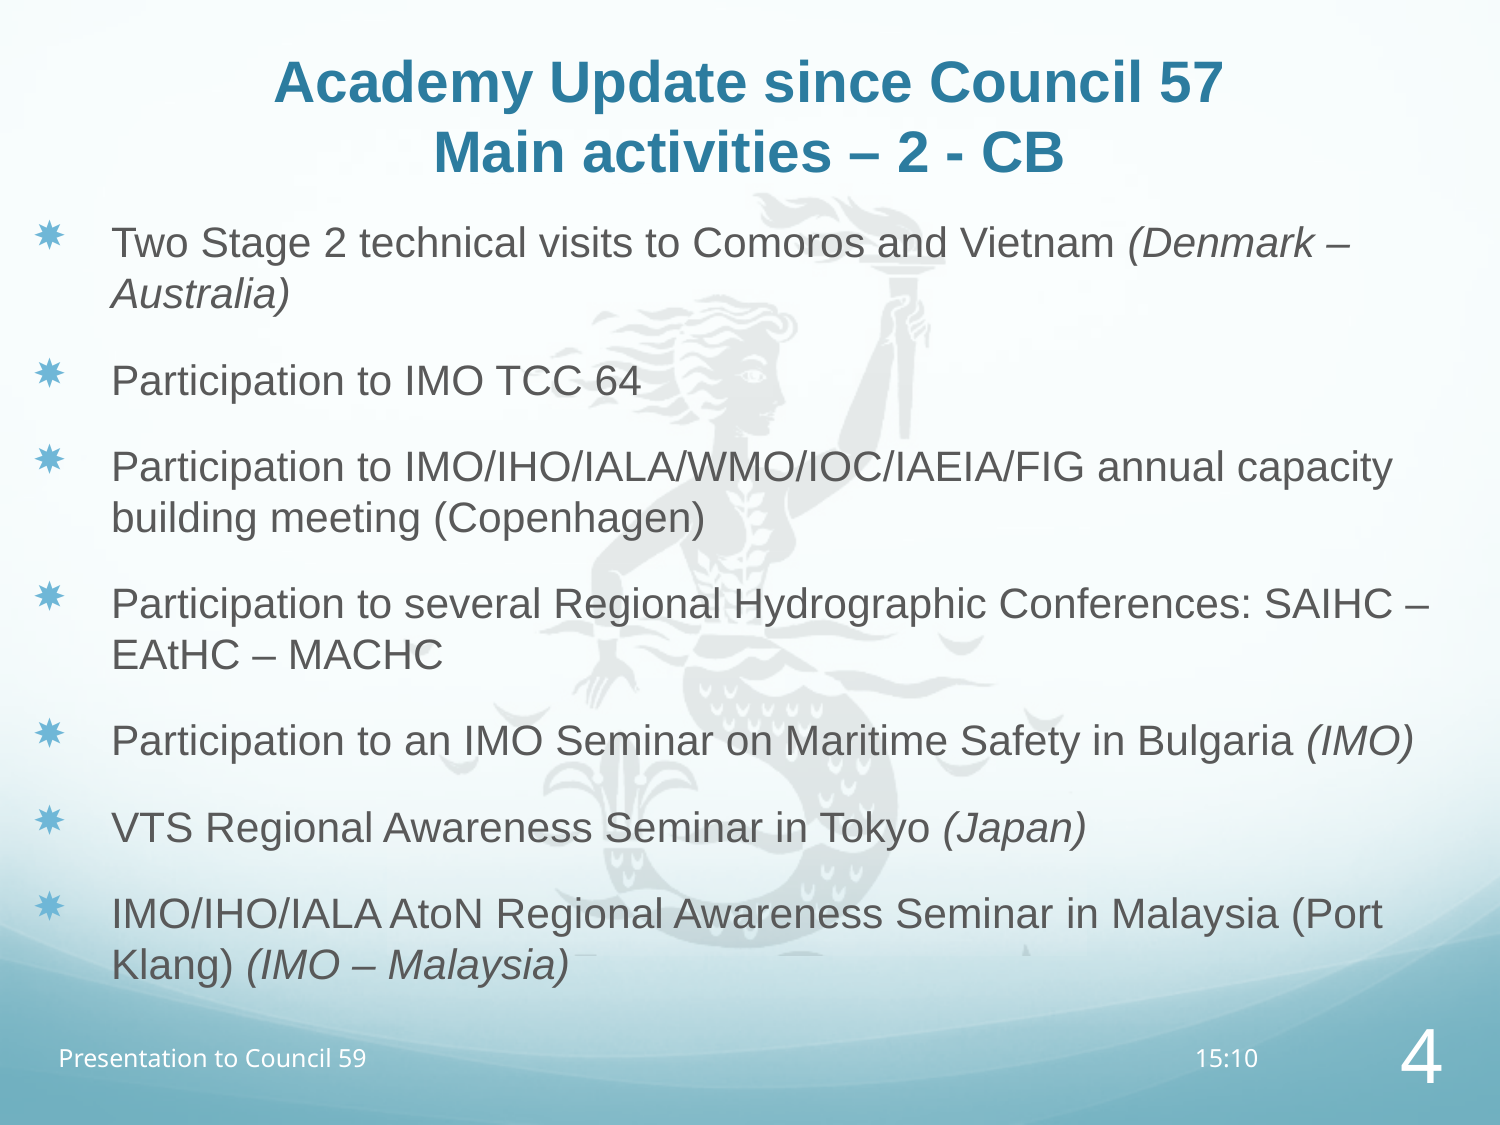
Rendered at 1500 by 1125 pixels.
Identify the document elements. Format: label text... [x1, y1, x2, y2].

title Academy Update since Council 57 Main activities – 2 - CB [75, 35, 1425, 193]
footer Presentation to Council 59 [43, 1029, 838, 1090]
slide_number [923, 1029, 1274, 1090]
slide_number 4 [1295, 1029, 1459, 1090]
list Two Stage 2 technical visits to Comoros and Vietnam (Denmark – Australia) Participation to IMO TCC 64 Participation to IMO/IHO/IALA/WMO/IOC/IAEIA/FIG annual capacity building meeting (Copenhagen) Participation to several Regional Hydrographic Conferences: SAIHC – EAtHC – MACHC Participation to an IMO Seminar on Maritime Safety in Bulgaria (IMO) VTS Regional Awareness Seminar in Tokyo (Japan) IMO/IHO/IALA AtoN Regional Awareness Seminar in Malaysia (Port Klang) (IMO – Malaysia) [15, 207, 1459, 1038]
